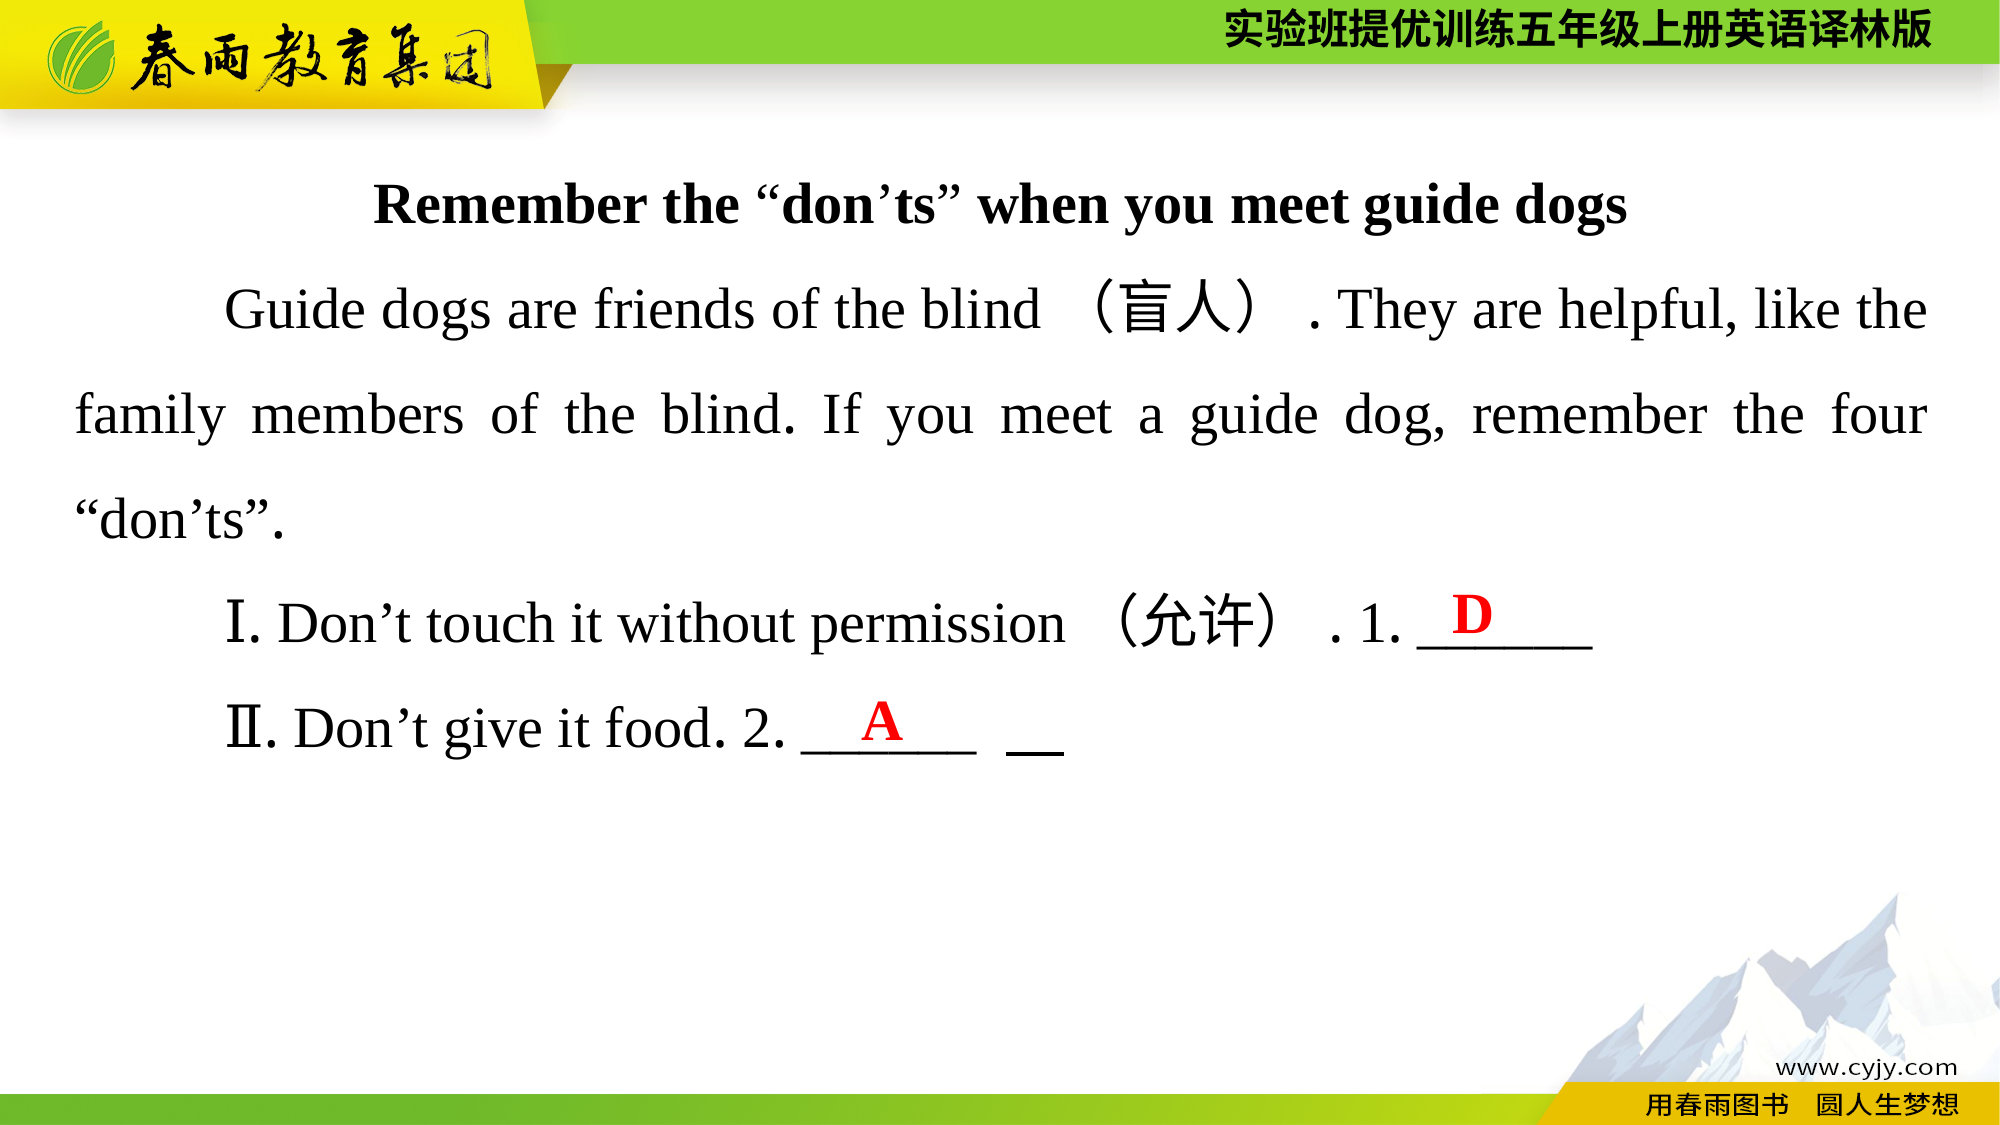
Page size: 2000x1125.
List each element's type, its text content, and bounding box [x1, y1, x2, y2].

picture [0, 0, 2000, 1125]
text_box D [1437, 568, 1510, 653]
text_box A [846, 674, 919, 760]
list Remember the “don’ts” when you meet guide dogs Guide dogs are friends of the blind（盲人）. They are helpful, like the family members of the blind. If you meet a guide dog, remember the four “don’ts”. Ⅰ. Don’t touch it without permission（允许）. 1. ______ Ⅱ. Don’t give it food. 2. ______ [59, 122, 1944, 761]
